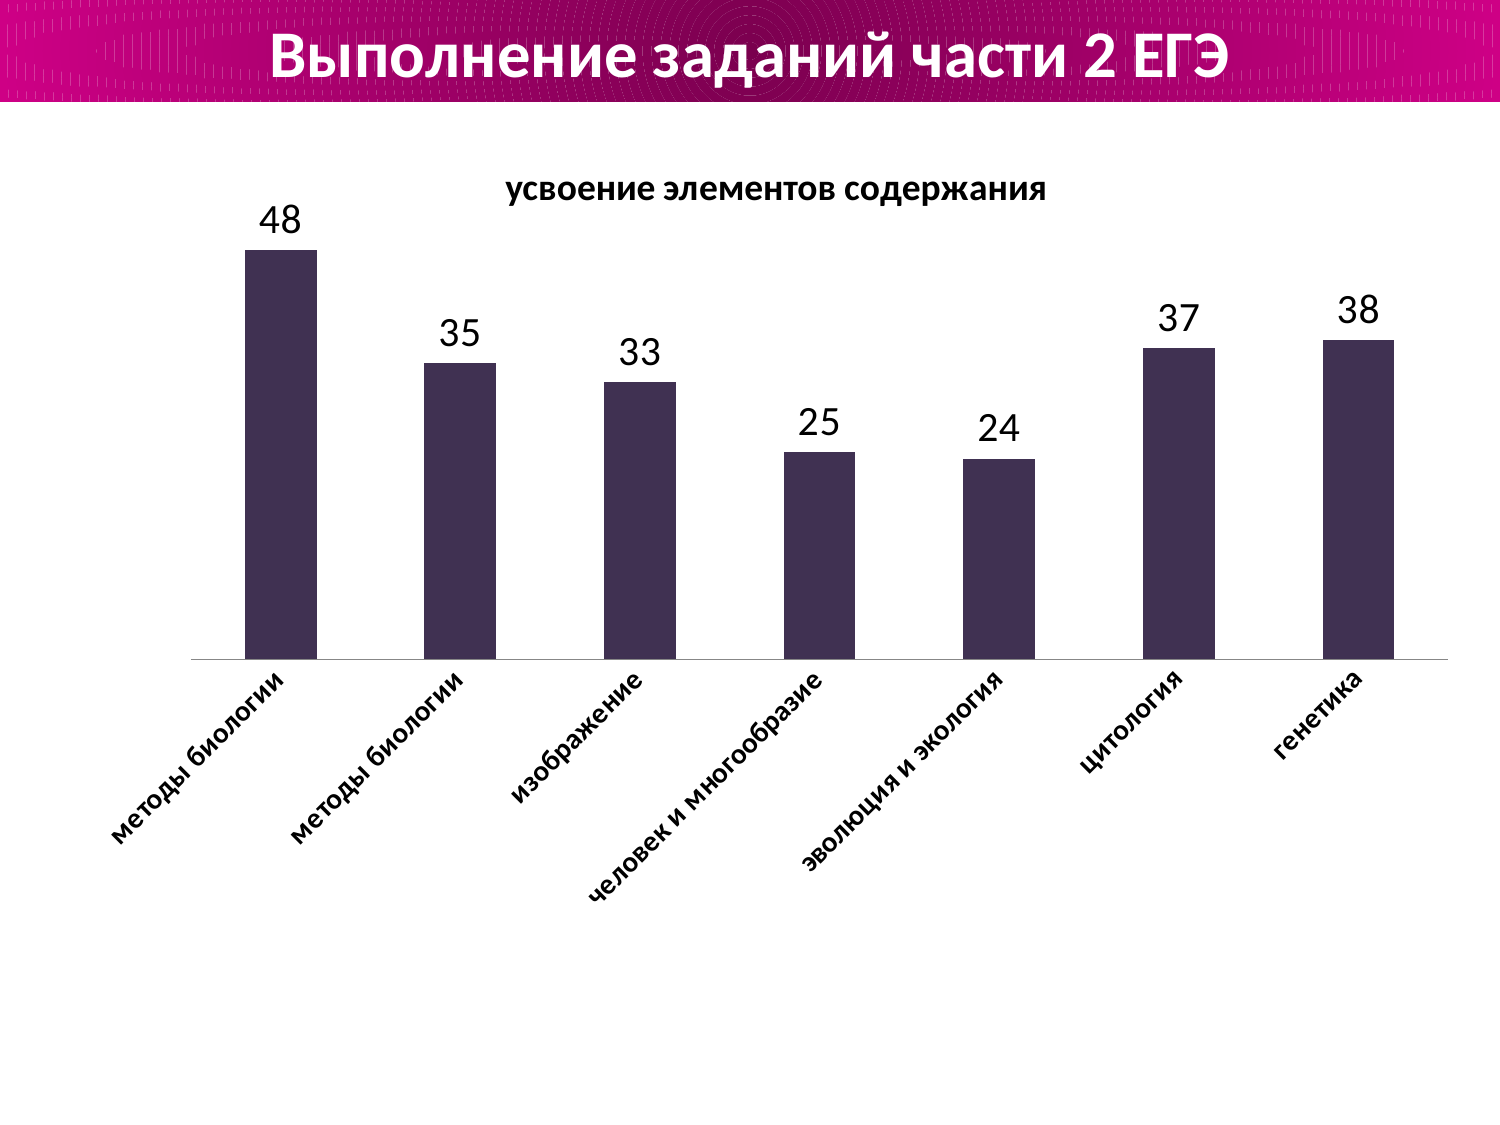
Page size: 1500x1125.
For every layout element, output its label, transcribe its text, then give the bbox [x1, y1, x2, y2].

chart [76, 136, 1477, 929]
title Выполнение заданий части 2 ЕГЭ [0, 0, 1500, 102]
